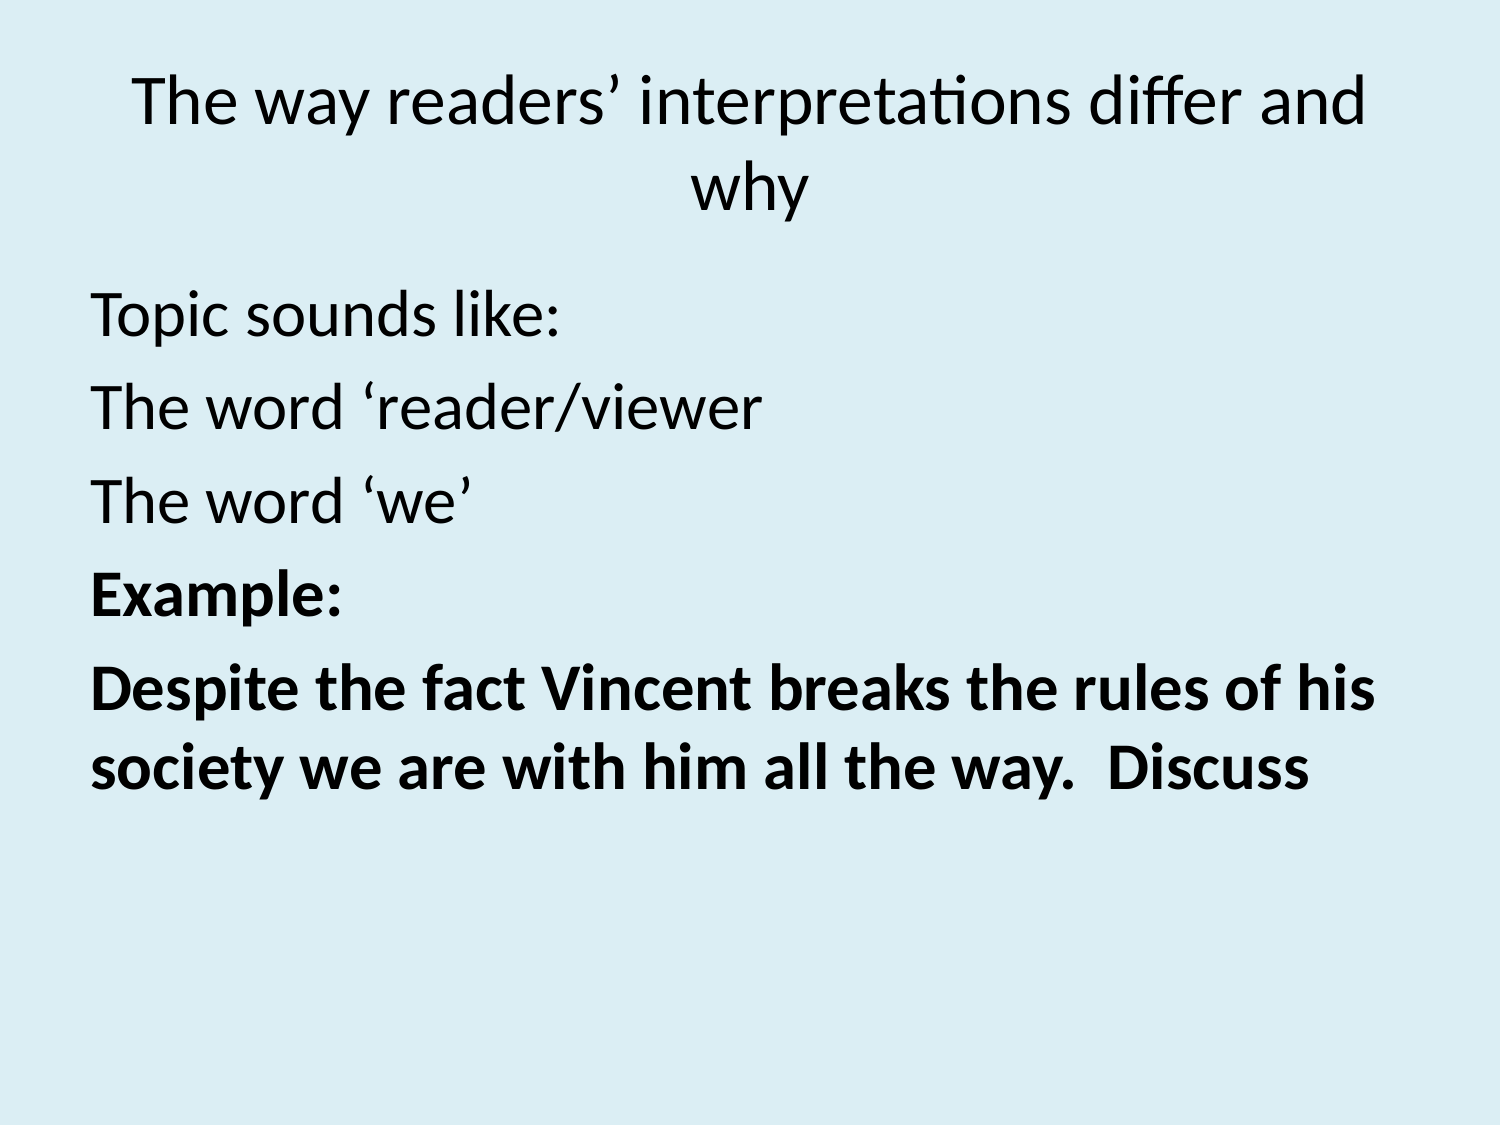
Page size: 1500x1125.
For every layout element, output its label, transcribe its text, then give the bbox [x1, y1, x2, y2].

title The way readers’ interpretations differ and why [75, 45, 1425, 233]
list Topic sounds like: The word ‘reader/viewer The word ‘we’ Example: Despite the fact Vincent breaks the rules of his society we are with him all the way. Discuss [75, 262, 1425, 1005]
